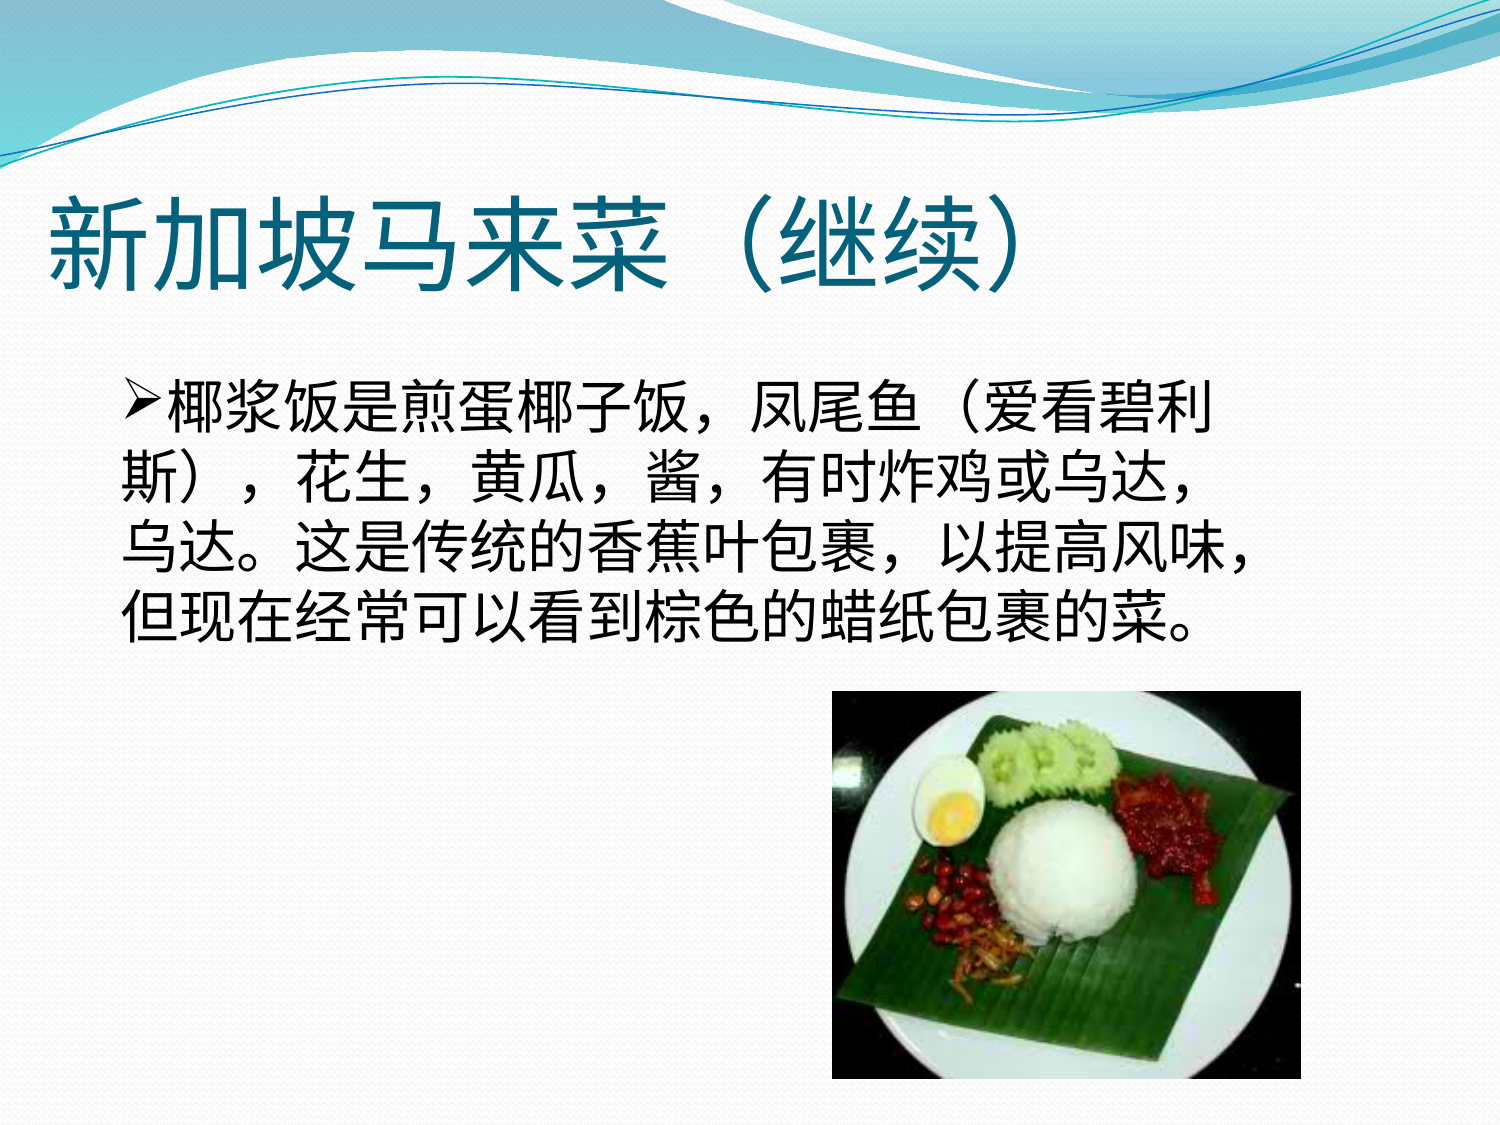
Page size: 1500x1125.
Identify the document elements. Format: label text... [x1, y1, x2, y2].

text_box [12, 0, 415, 161]
text_box 椰浆饭是煎蛋椰子饭，凤尾鱼（爱看碧利斯），花生，黄瓜，酱，有时炸鸡或乌达，乌达。这是传统的香蕉叶包裹，以提高风味，但现在经常可以看到棕色的蜡纸包裹的菜。 [105, 363, 1278, 658]
title 新加坡马来菜（继续） [46, 117, 1410, 305]
picture [831, 691, 1301, 1079]
